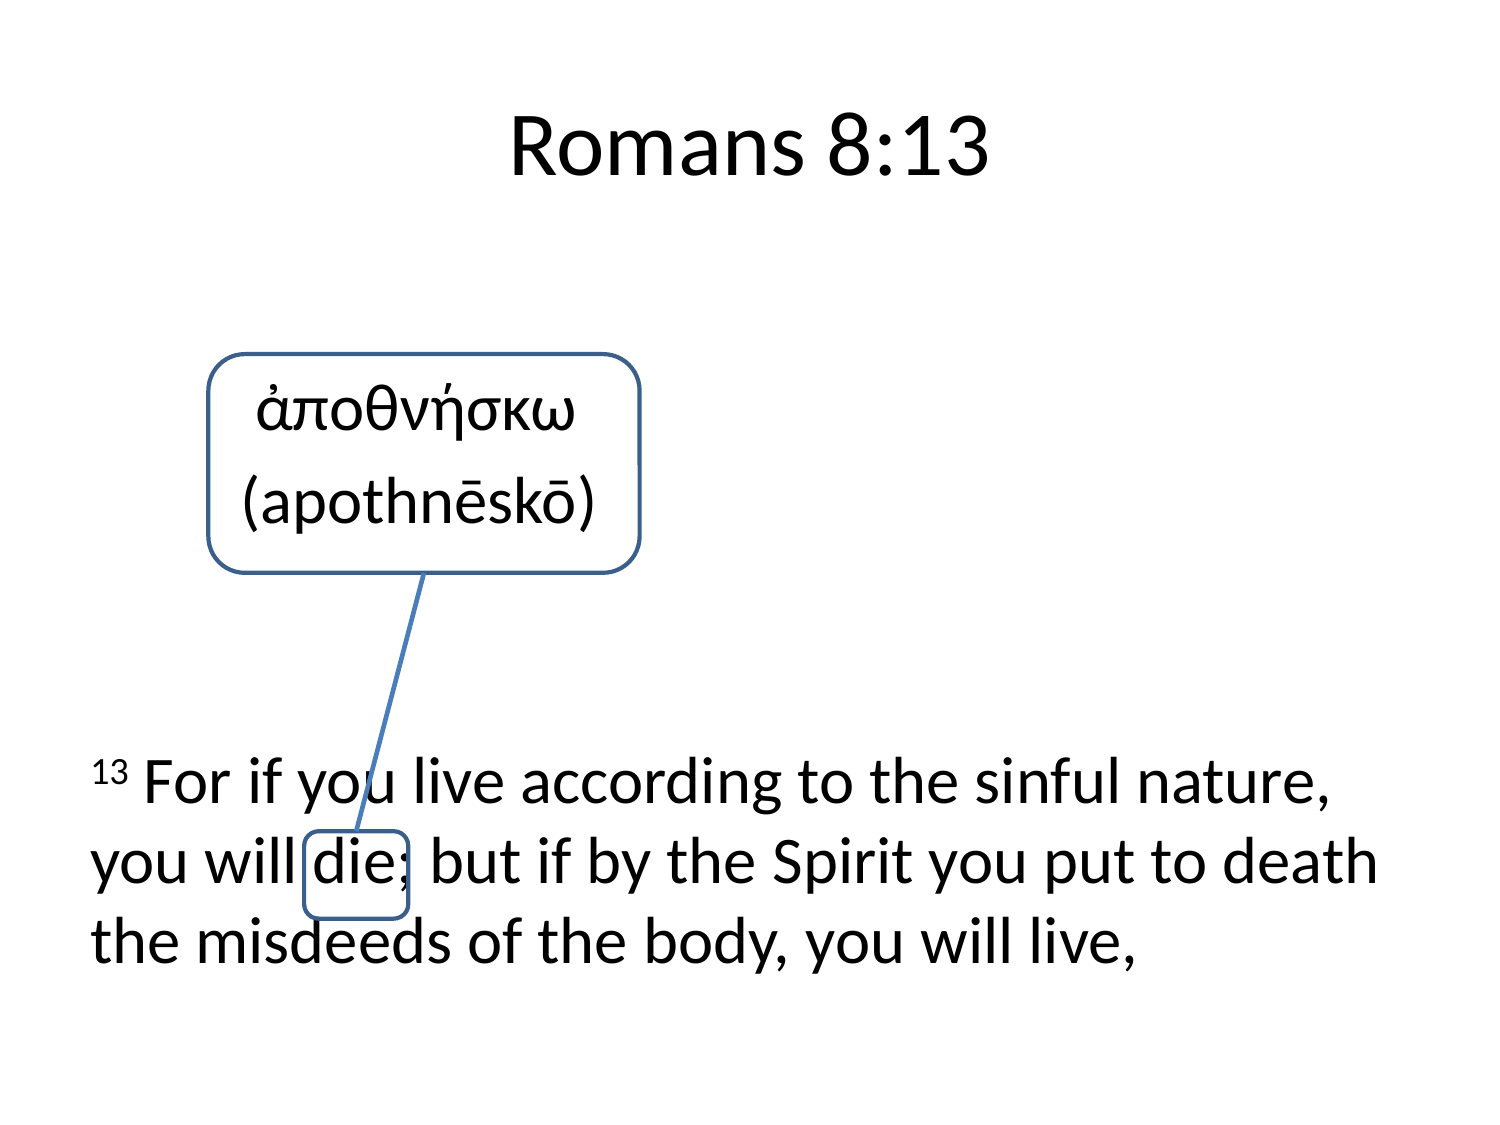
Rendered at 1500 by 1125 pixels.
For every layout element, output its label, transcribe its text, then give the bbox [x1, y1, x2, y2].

text_box [206, 351, 642, 575]
title Romans 8:13 [75, 45, 1425, 233]
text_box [356, 572, 425, 832]
text_box [302, 829, 411, 921]
list ἀποθνήσκω (apothnēskō) 13 For if you live according to the sinful nature, you will die; but if by the Spirit you put to death the misdeeds of the body, you will live, [75, 262, 1425, 1005]
